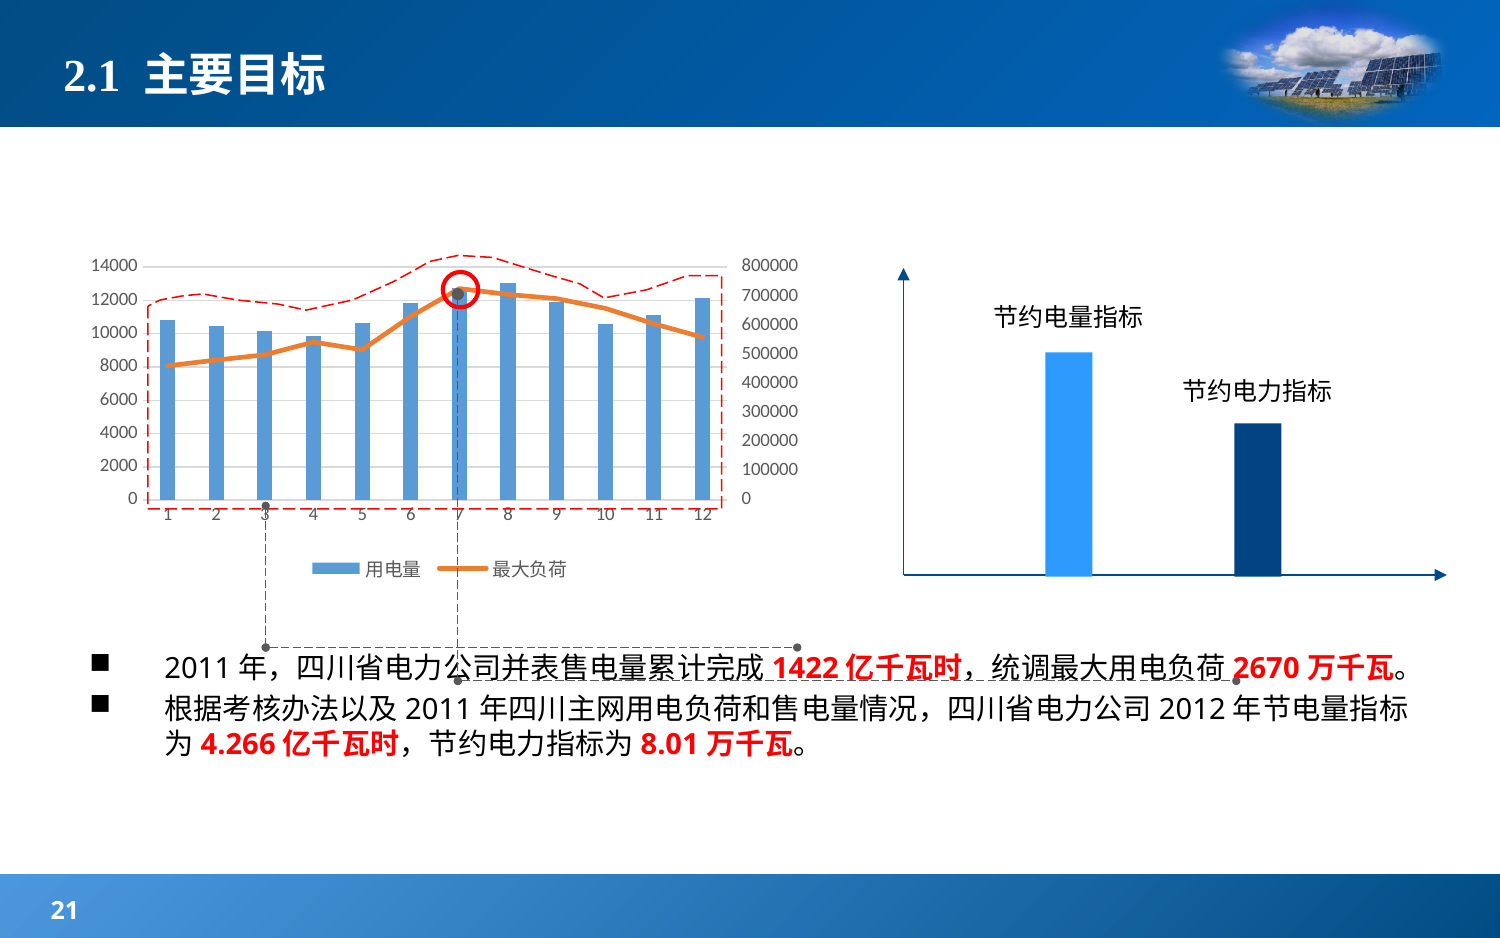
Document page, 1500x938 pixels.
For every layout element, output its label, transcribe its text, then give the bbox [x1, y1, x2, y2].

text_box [903, 267, 1448, 576]
picture [1233, 6, 1433, 113]
title 2.1 主要目标 [48, 19, 1005, 127]
text_box 2011年，四川省电力公司并表售电量累计完成1422亿千瓦时，统调最大用电负荷2670万千瓦。 根据考核办法以及2011年四川主网用电负荷和售电量情况，四川省电力公司2012年节电量指标为4.266亿千瓦时，节约电力指标为8.01万千瓦。 [74, 641, 1445, 812]
chart [64, 244, 816, 599]
